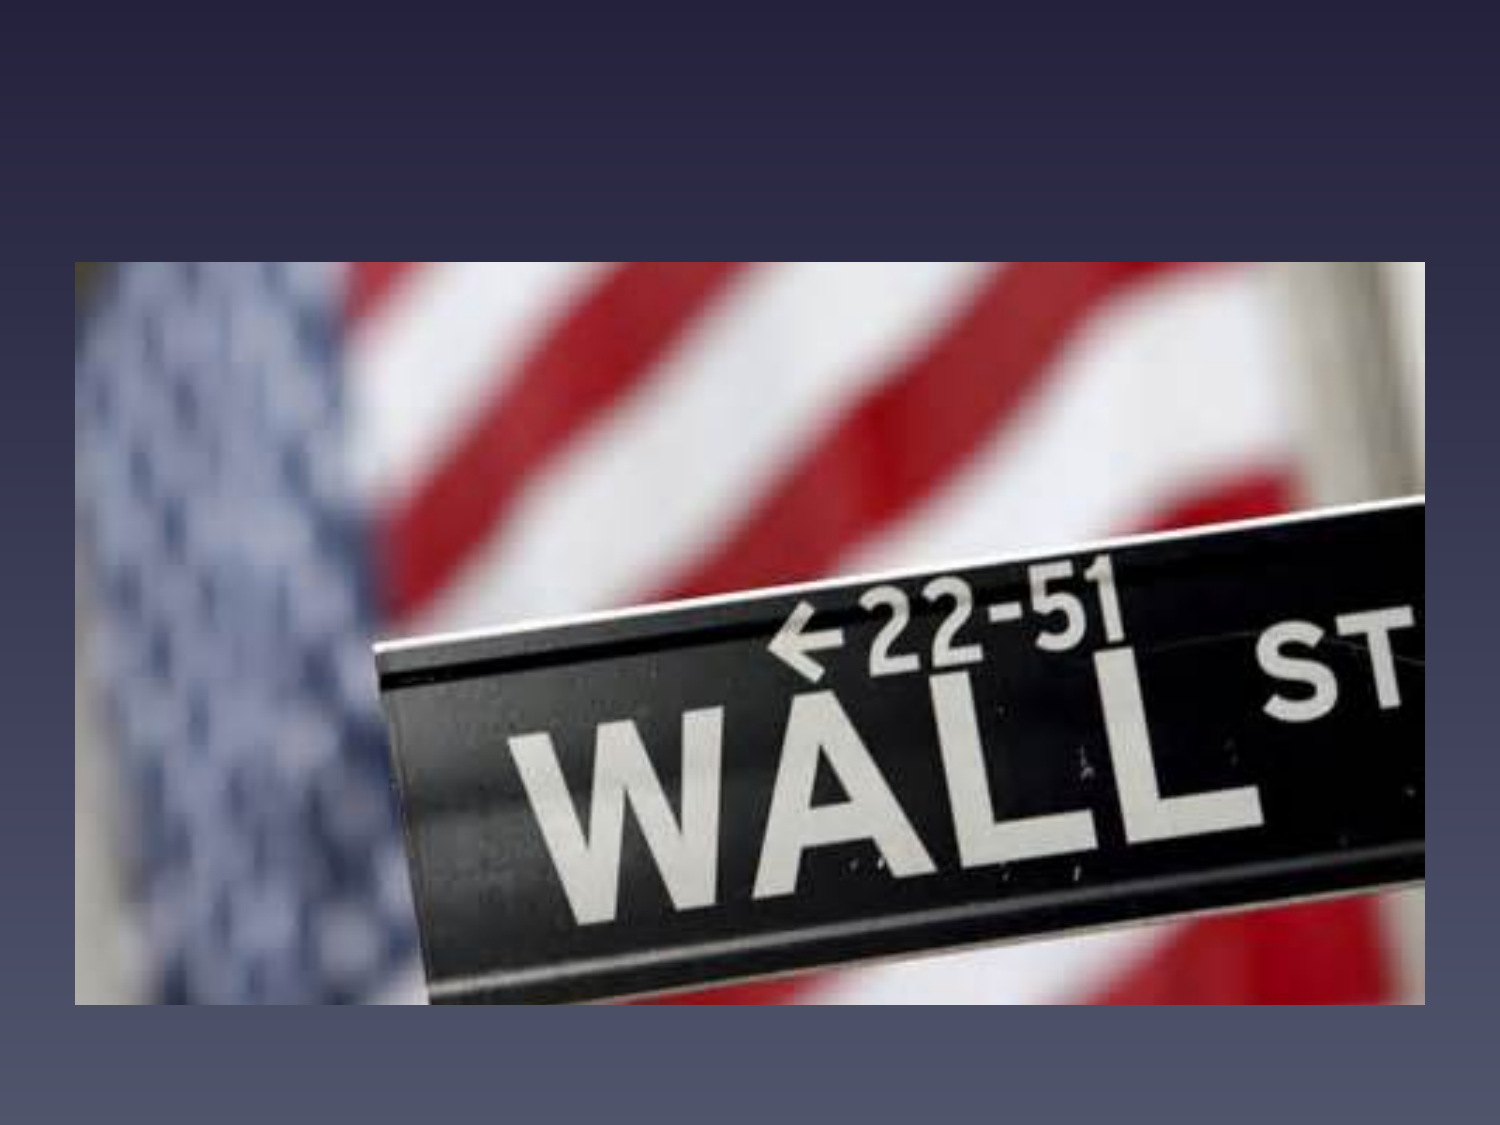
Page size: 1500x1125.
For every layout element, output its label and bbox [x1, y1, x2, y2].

list [74, 262, 1426, 1006]
